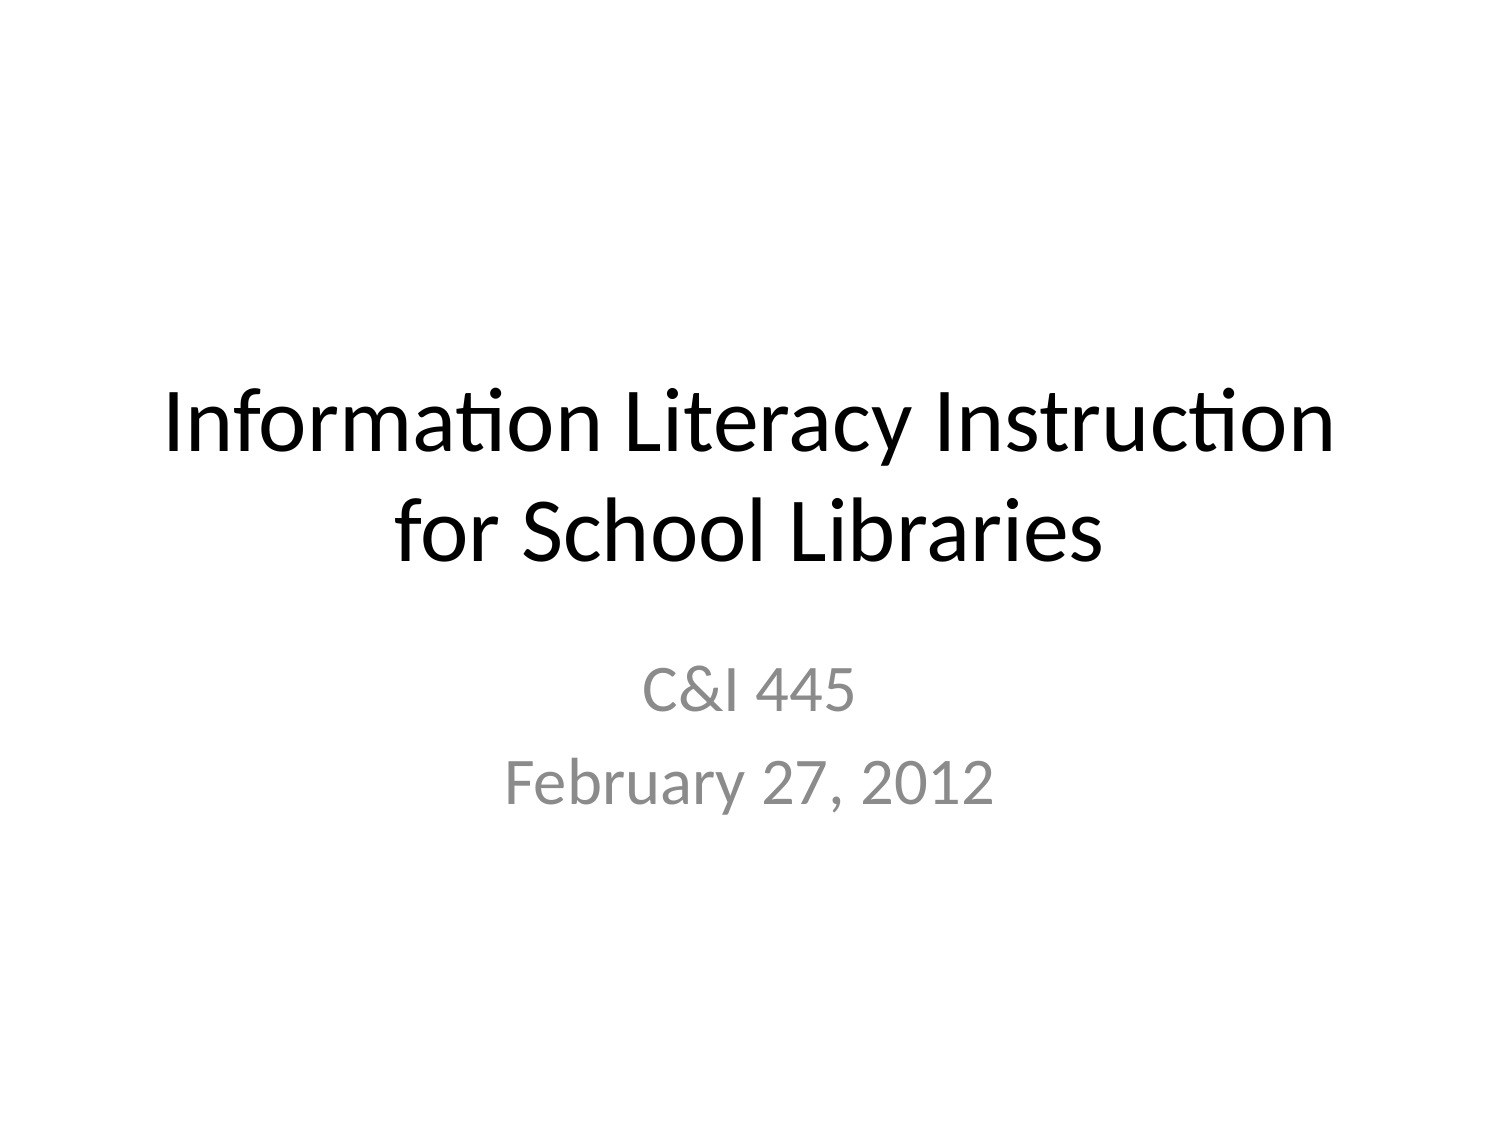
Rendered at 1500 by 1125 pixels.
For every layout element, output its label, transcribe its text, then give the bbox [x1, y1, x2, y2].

title Information Literacy Instruction for School Libraries [112, 349, 1388, 591]
subtitle C&I 445 February 27, 2012 [225, 637, 1275, 925]
